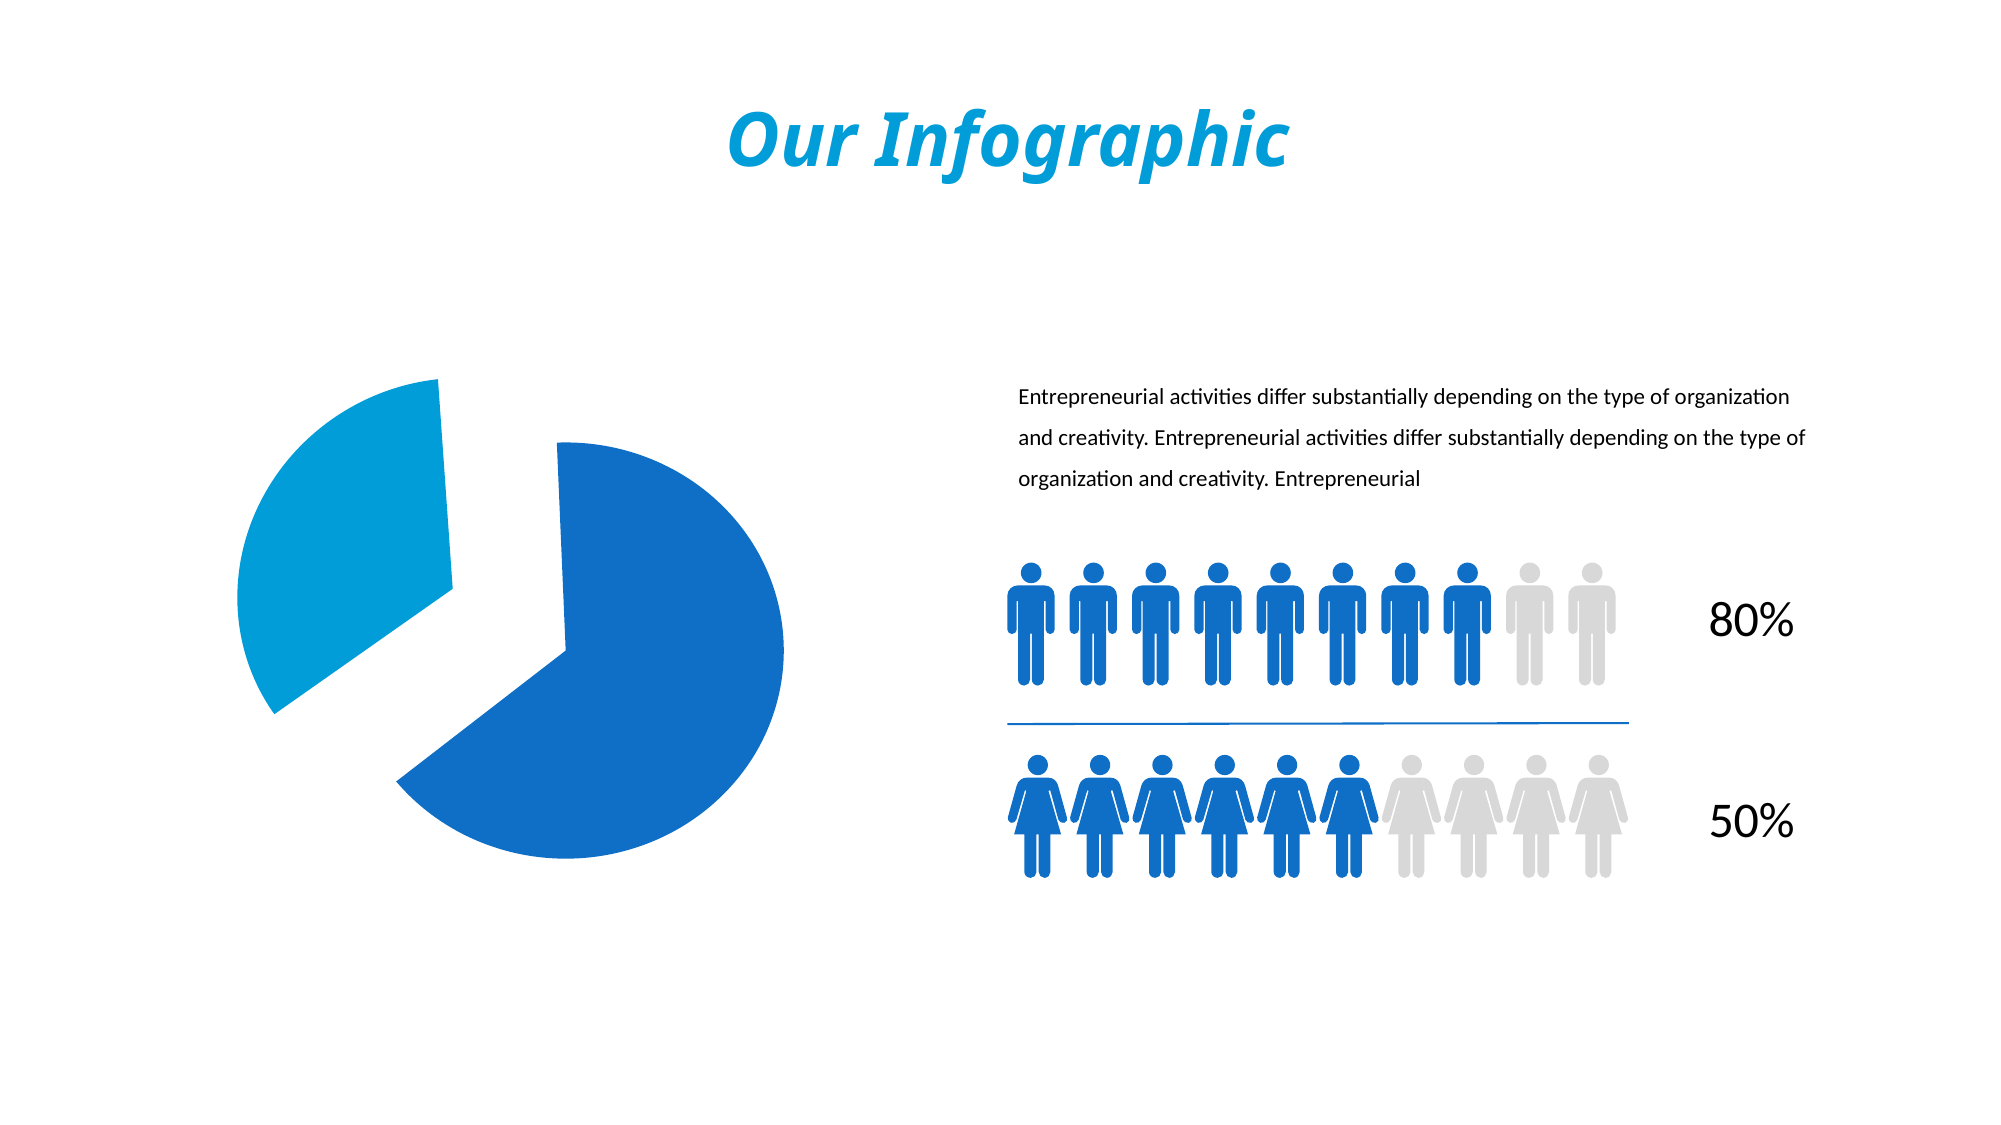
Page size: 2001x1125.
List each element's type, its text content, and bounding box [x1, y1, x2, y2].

text_box [396, 442, 784, 859]
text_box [1003, 360, 1831, 879]
text_box Our Infographic [645, 83, 1371, 189]
text_box [237, 379, 453, 715]
